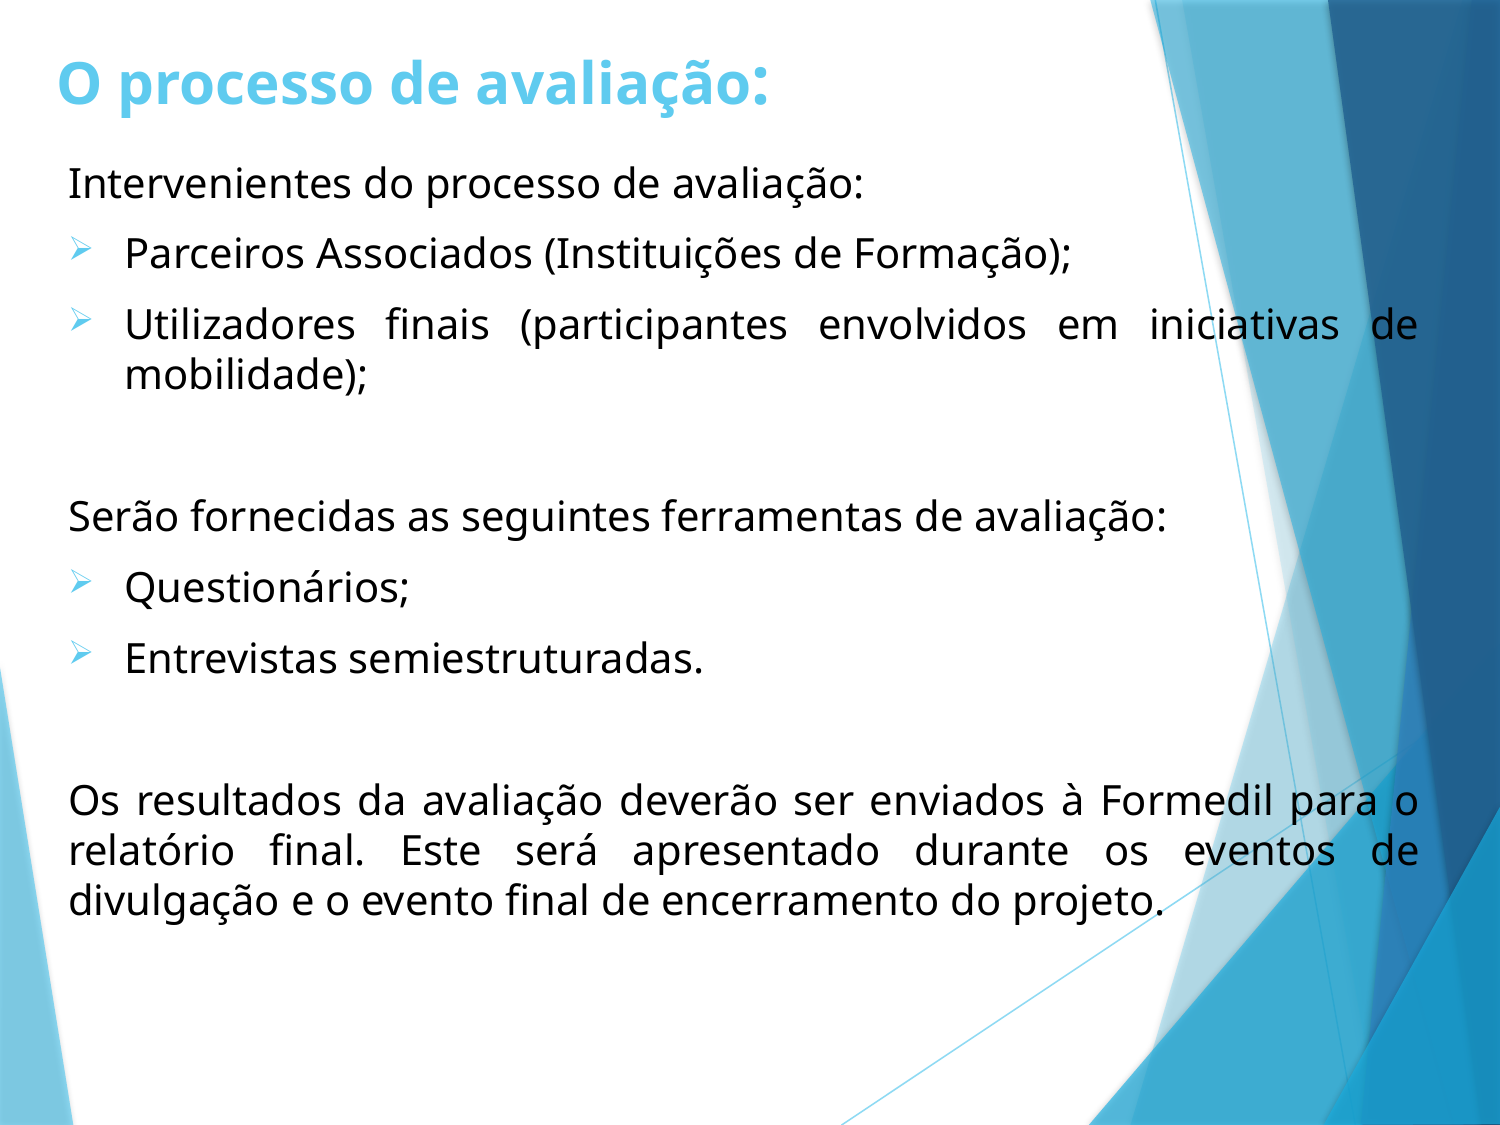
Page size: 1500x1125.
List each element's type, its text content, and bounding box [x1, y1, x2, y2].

text_box O processo de avaliação: [41, 30, 1117, 114]
text_box Intervenientes do processo de avaliação: Parceiros Associados (Instituições de Formação); Utilizadores finais (participantes envolvidos em iniciativas de mobilidade); Serão fornecidas as seguintes ferramentas de avaliação: Questionários; Entrevistas semiestruturadas. Os resultados da avaliação deverão ser enviados à Formedil para o relatório final. Este será apresentado durante os eventos de divulgação e o evento final de encerramento do projeto. [53, 148, 1436, 1047]
